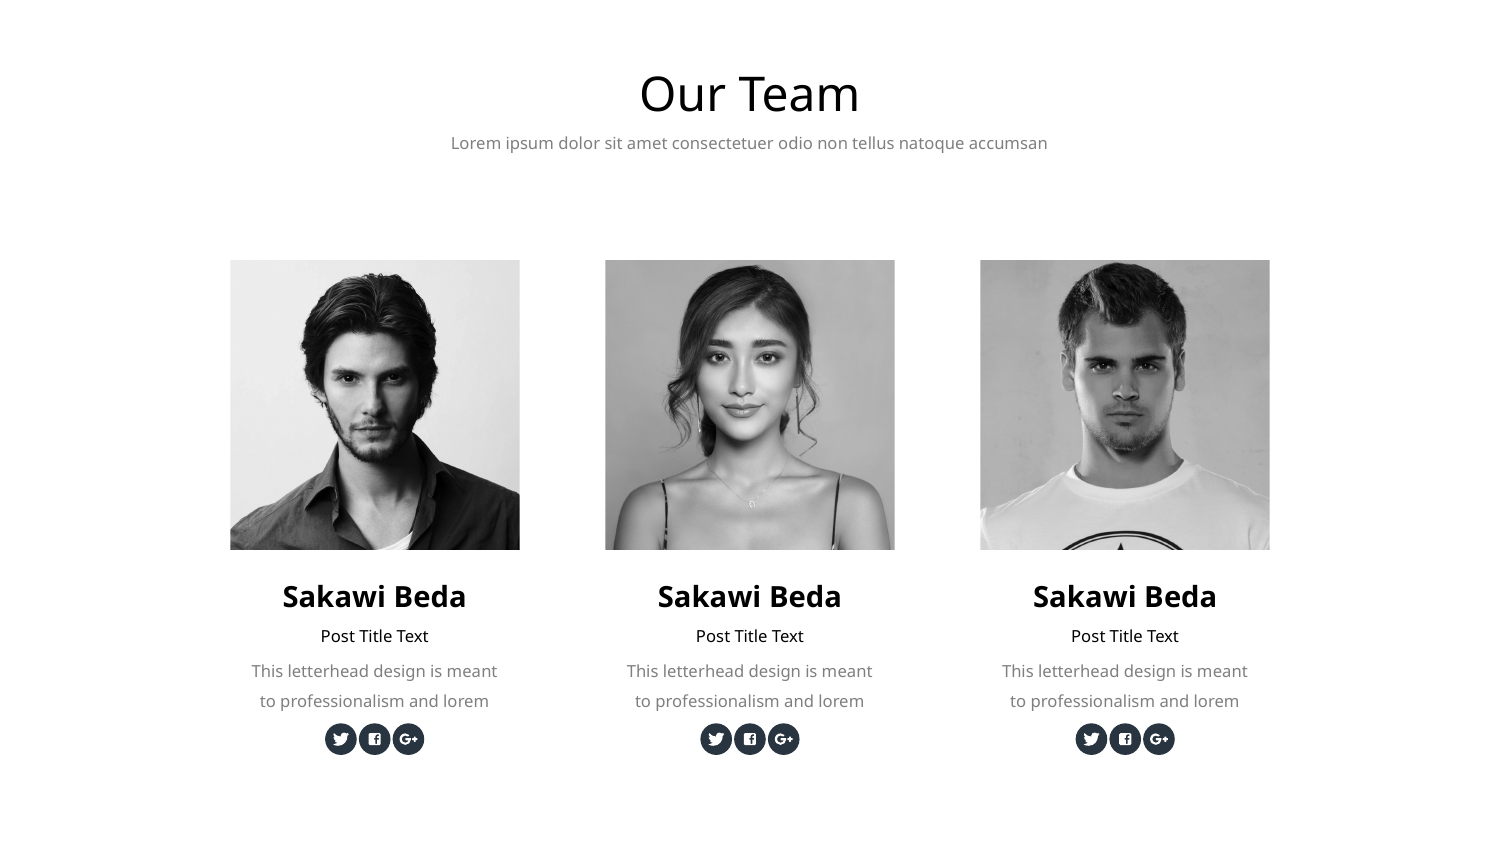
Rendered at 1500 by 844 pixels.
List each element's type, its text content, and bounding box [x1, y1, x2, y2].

picture [230, 260, 520, 551]
picture [605, 260, 895, 551]
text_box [625, 576, 874, 756]
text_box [1001, 576, 1250, 756]
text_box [250, 576, 499, 756]
subtitle Lorem ipsum dolor sit amet consectetuer odio non tellus natoque accumsan [103, 134, 1397, 153]
picture [980, 260, 1270, 551]
title Our Team [103, 58, 1397, 134]
